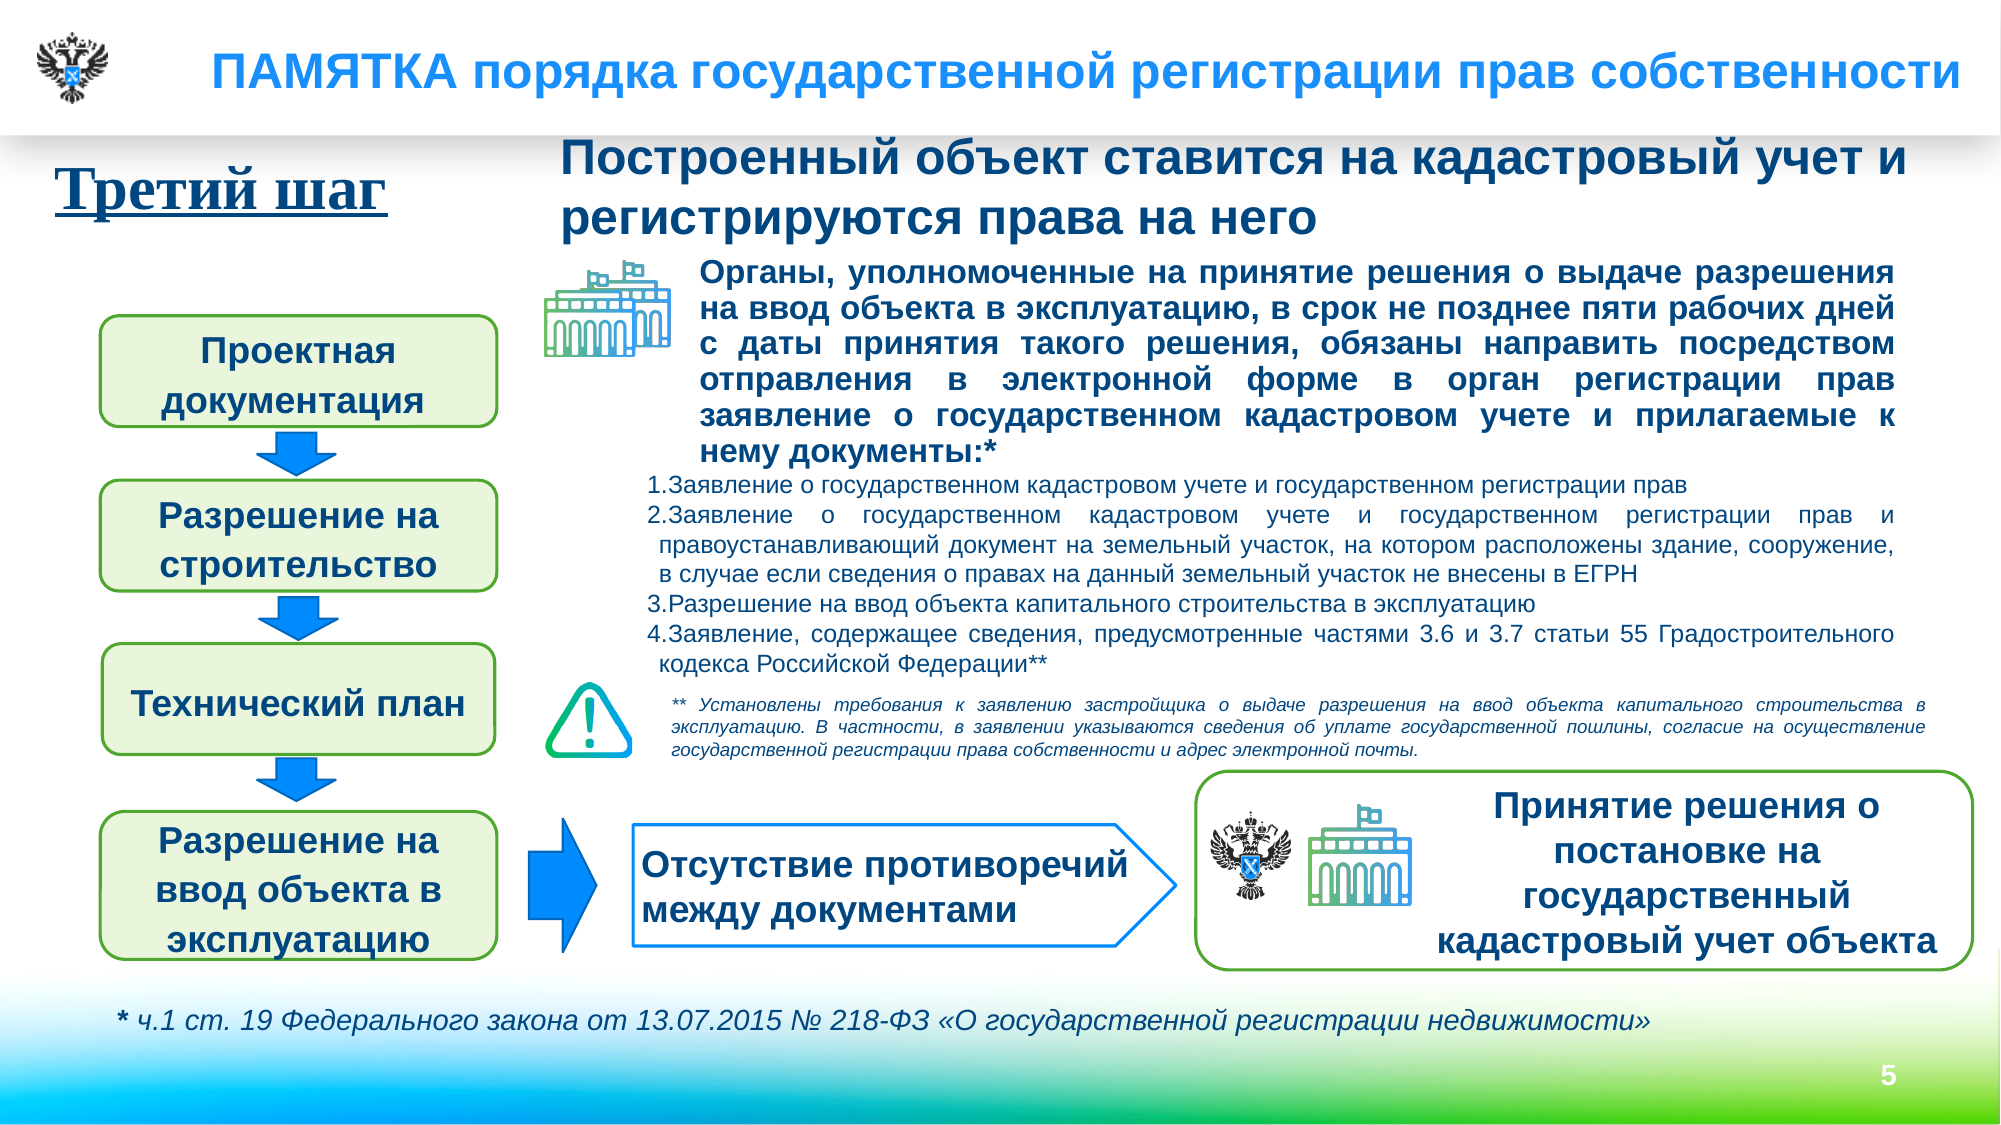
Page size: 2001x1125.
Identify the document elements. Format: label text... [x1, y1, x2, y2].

text_box [256, 757, 337, 803]
text_box ПАМЯТКА порядка государственной регистрации прав собственности [182, 5, 1993, 139]
text_box Заявление о государственном кадастровом учете и государственном регистрации прав Заявление о государственном кадастровом учете и государственном регистрации прав и правоустанавливающий документ на земельный участок, на котором расположены здание, сооружение, в случае если сведения о правах на данный земельный участок не внесены в ЕГРН Разрешение на ввод объекта капитального строительства в эксплуатацию Заявление, содержащее сведения, предусмотренные частями 3.6 и 3.7 статьи 55 Градостроительного кодекса Российской Федерации** [632, 460, 1912, 629]
picture [543, 260, 671, 357]
slide_number 5 [1625, 1045, 1912, 1102]
picture [0, 947, 2000, 1125]
text_box Разрешение на строительство [99, 479, 498, 593]
text_box [527, 817, 598, 954]
text_box [258, 596, 339, 642]
text_box Отсутствие противоречий между документами [633, 824, 1177, 947]
text_box Построенный объект ставится на кадастровый учет и регистрируются права на него [545, 117, 1950, 252]
text_box Третий шаг [39, 139, 432, 230]
text_box ** Установлены требования к заявлению застройщика о выдаче разрешения на ввод объекта капитального строительства в эксплуатацию. В частности, в заявлении указываются сведения об уплате государственной пошлины, согласие на осуществление государственной регистрации права собственности и адрес электронной почты. [656, 684, 1940, 767]
text_box [182, 0, 2000, 132]
picture [1308, 804, 1412, 906]
picture [37, 32, 108, 104]
text_box * ч.1 ст. 19 Федерального закона от 13.07.2015 № 218-ФЗ «О государственной регистрации недвижимости» [102, 983, 1739, 1059]
text_box Технический план [101, 642, 496, 756]
text_box Проектная документация [99, 314, 498, 428]
text_box [256, 431, 337, 477]
text_box Принятие решения о постановке на государственный кадастровый учет объекта [1194, 770, 1974, 971]
title Органы, уполномоченные на принятие решения о выдаче разрешения на ввод объекта в эксплуатацию, в срок не позднее пяти рабочих дней с даты принятия такого решения, обязаны направить посредством отправления в электронной форме в орган регистрации прав заявление о государственном кадастровом учете и прилагаемые к нему документы:* [684, 273, 1912, 452]
text_box Разрешение на ввод объекта в эксплуатацию [99, 810, 498, 961]
picture [545, 682, 633, 758]
picture [1210, 811, 1299, 900]
